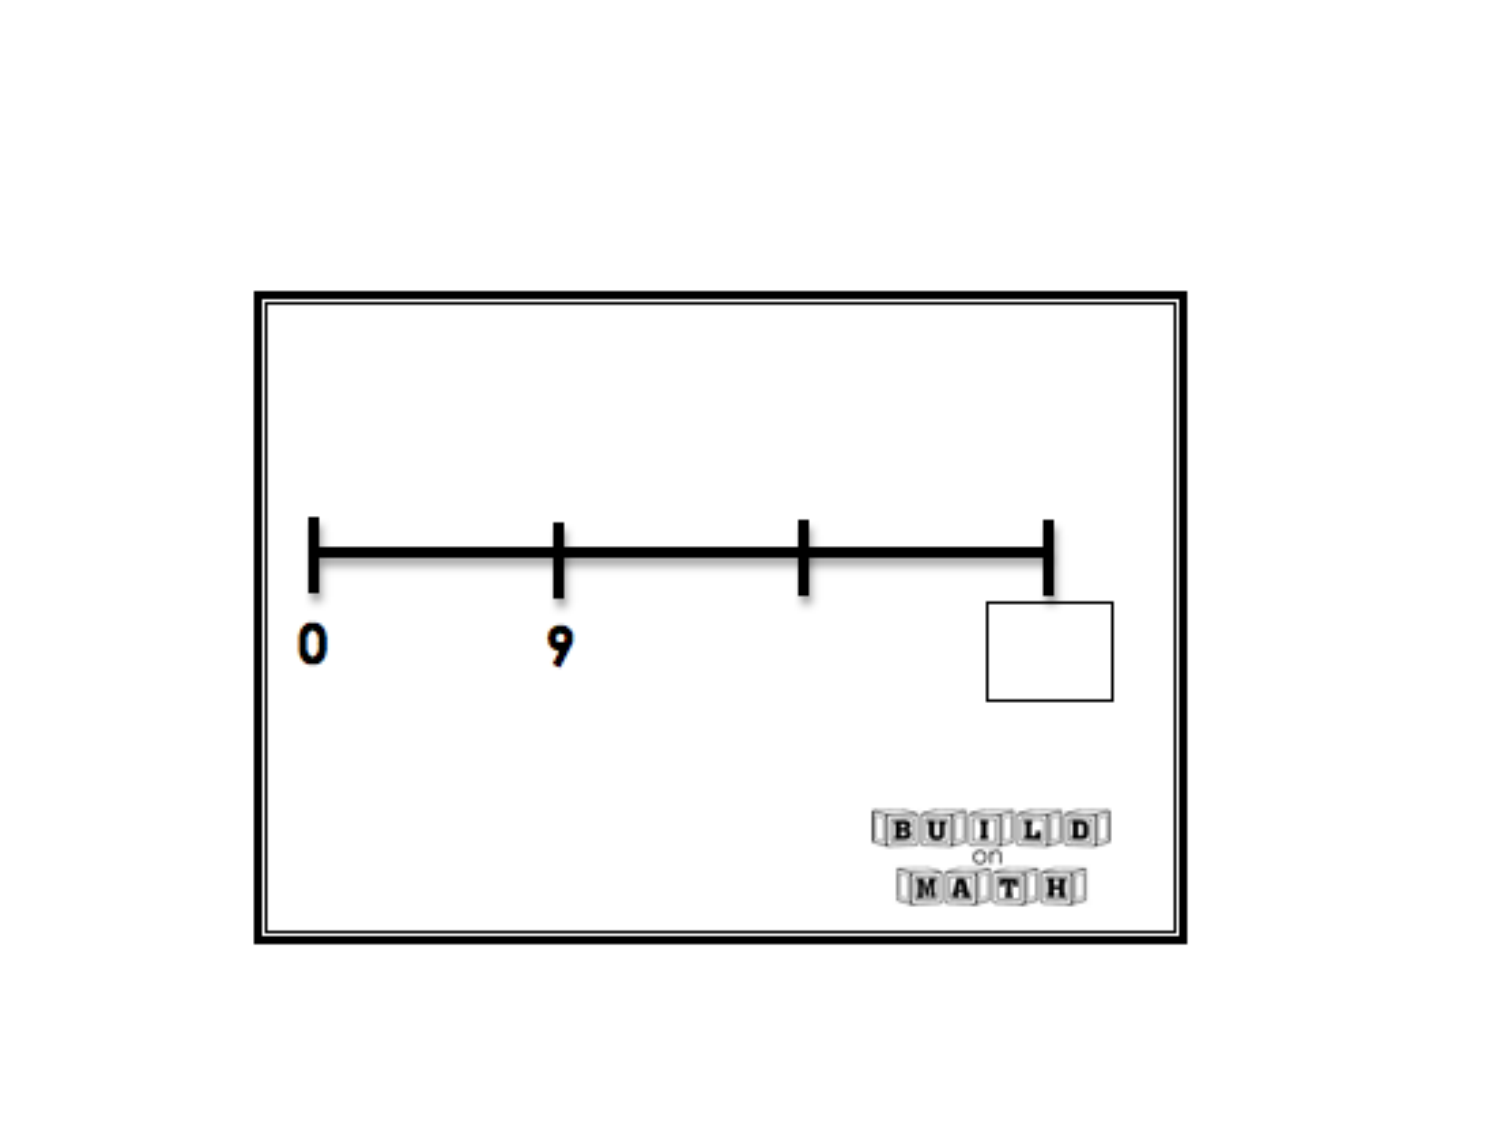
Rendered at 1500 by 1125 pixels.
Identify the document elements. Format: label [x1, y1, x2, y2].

list [74, 262, 1426, 1006]
